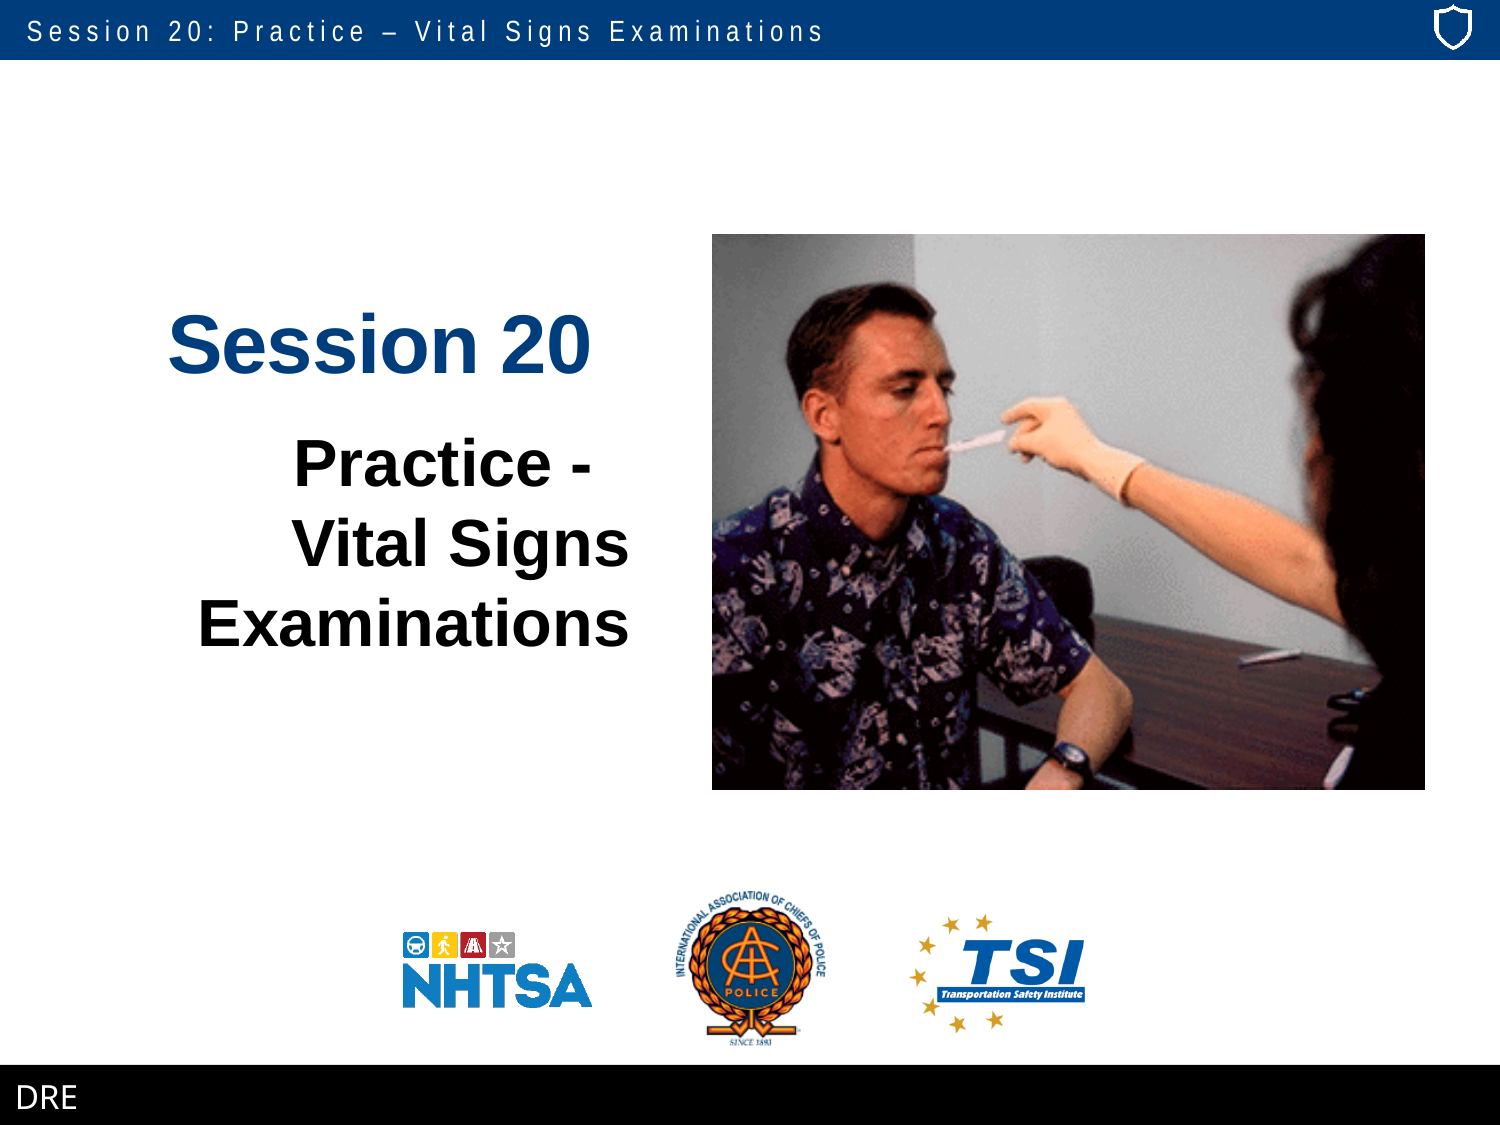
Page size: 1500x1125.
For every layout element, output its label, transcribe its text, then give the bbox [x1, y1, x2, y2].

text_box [403, 882, 1097, 1059]
picture [711, 234, 1426, 790]
text_box Practice - Vital Signs Examinations [30, 412, 646, 700]
title Session 20 [46, 257, 630, 398]
picture [1434, 4, 1472, 50]
